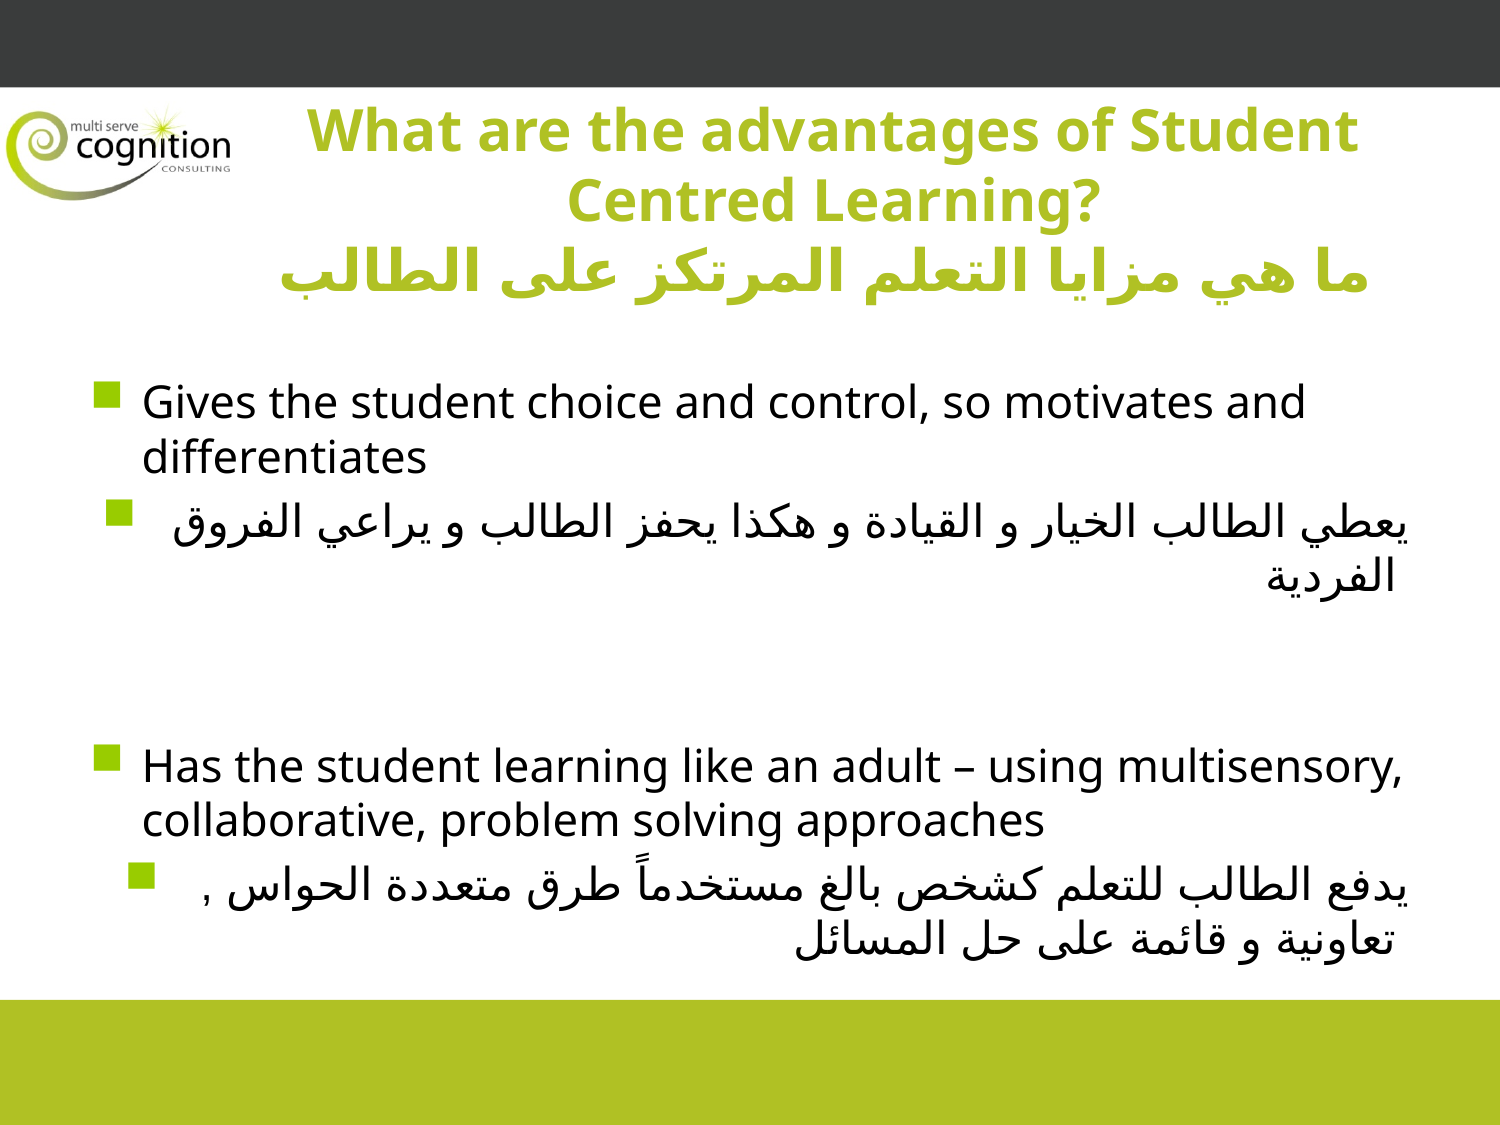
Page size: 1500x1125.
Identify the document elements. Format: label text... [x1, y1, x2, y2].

title What are the advantages of Student Centred Learning? ما هي مزايا التعلم المرتكز على الطالب [241, 113, 1426, 283]
list Gives the student choice and control, so motivates and differentiates يعطي الطالب الخيار و القيادة و هكذا يحفز الطالب و يراعي الفروق الفردية Has the student learning like an adult – using multisensory, collaborative, problem solving approaches يدفع الطالب للتعلم كشخص بالغ مستخدماً طرق متعددة الحواس , تعاونية و قائمة على حل المسائل [74, 302, 1426, 977]
picture [0, 101, 237, 207]
